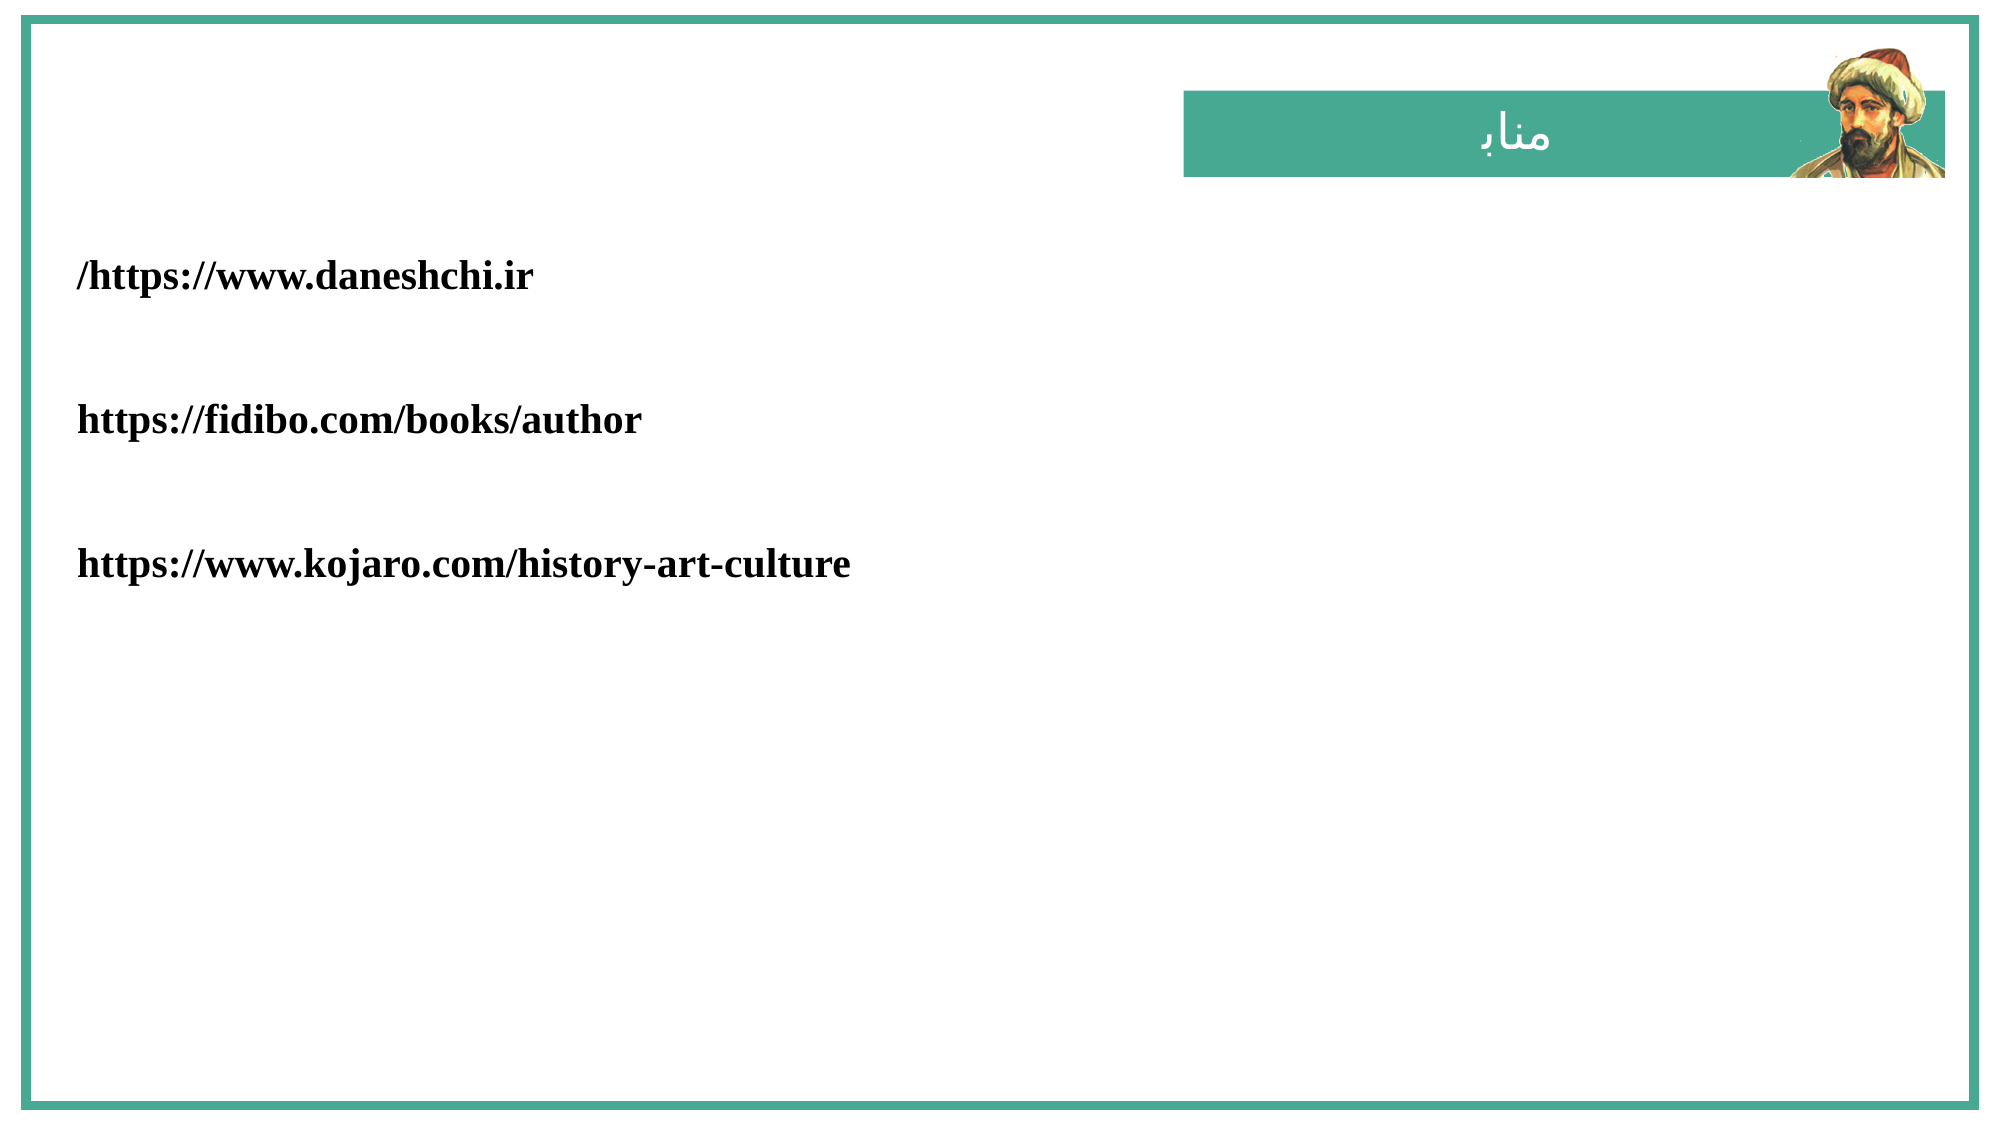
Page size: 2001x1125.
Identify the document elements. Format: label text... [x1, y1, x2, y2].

text_box https://www.daneshchi.ir/ [62, 240, 1063, 306]
text_box https://www.kojaro.com/history-art-culture [62, 528, 1063, 593]
text_box https://fidibo.com/books/author [62, 384, 947, 449]
picture [1784, 7, 1945, 178]
text_box منابع [1468, 91, 1595, 227]
